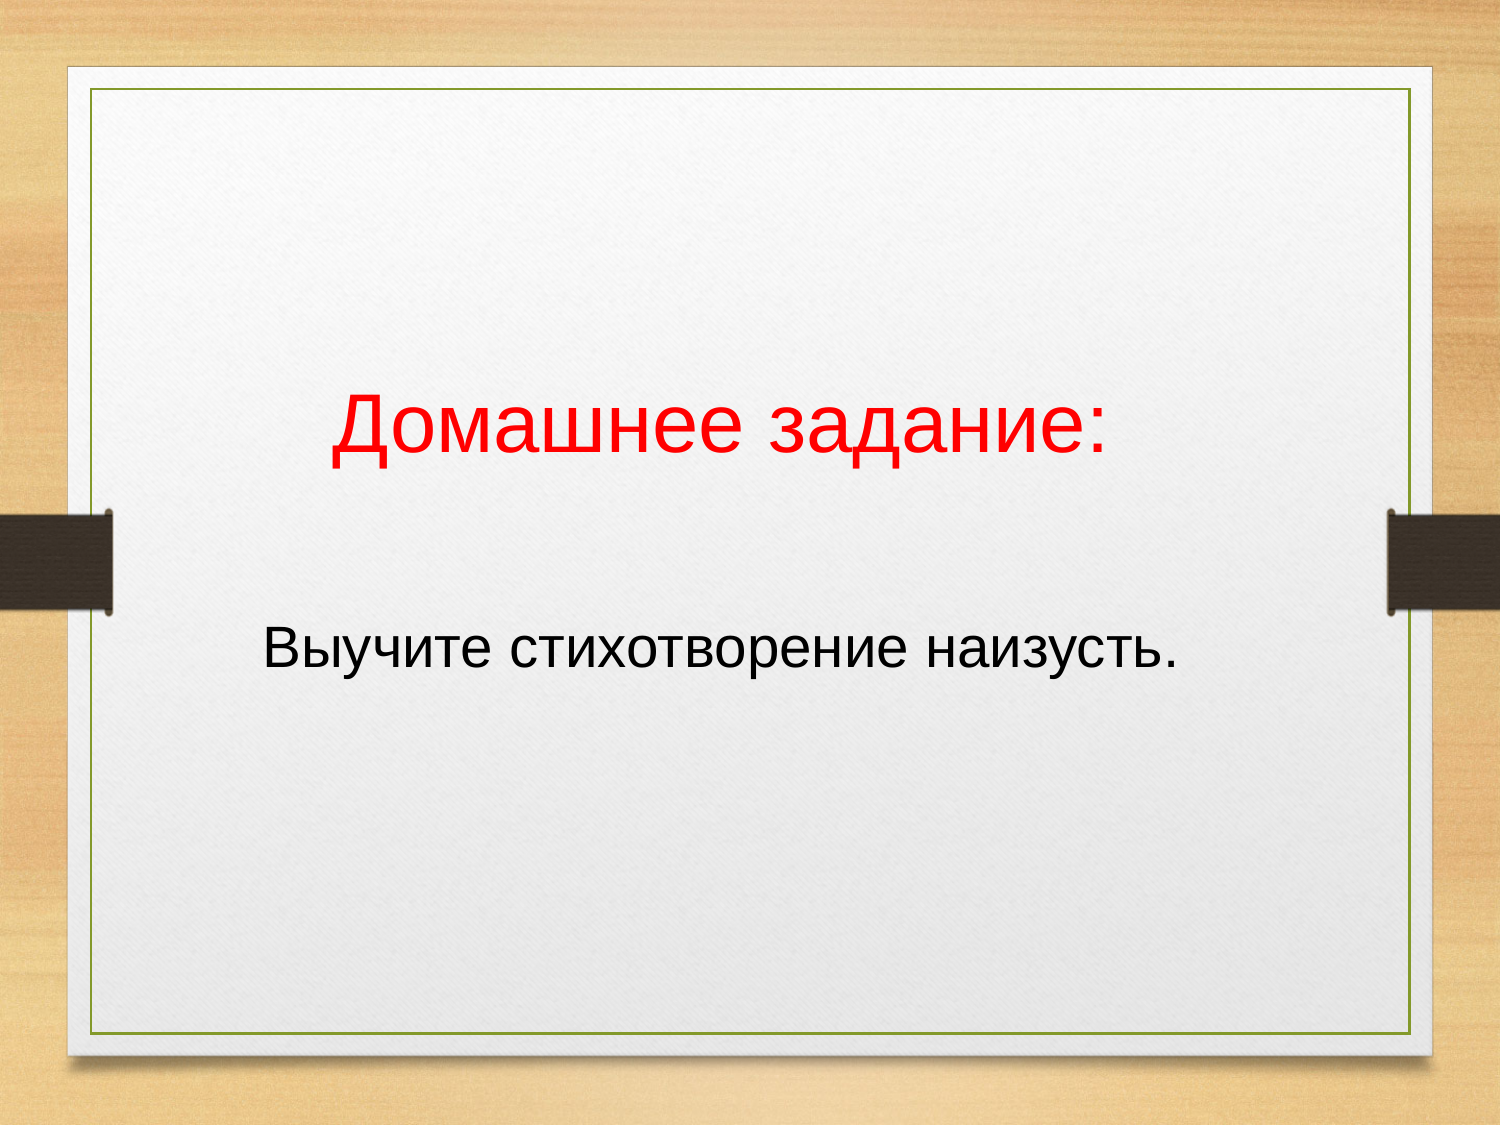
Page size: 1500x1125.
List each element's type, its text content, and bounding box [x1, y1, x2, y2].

picture [0, 0, 1500, 1125]
text_box Домашнее задание: Выучите стихотворение наизусть. [247, 361, 1195, 687]
